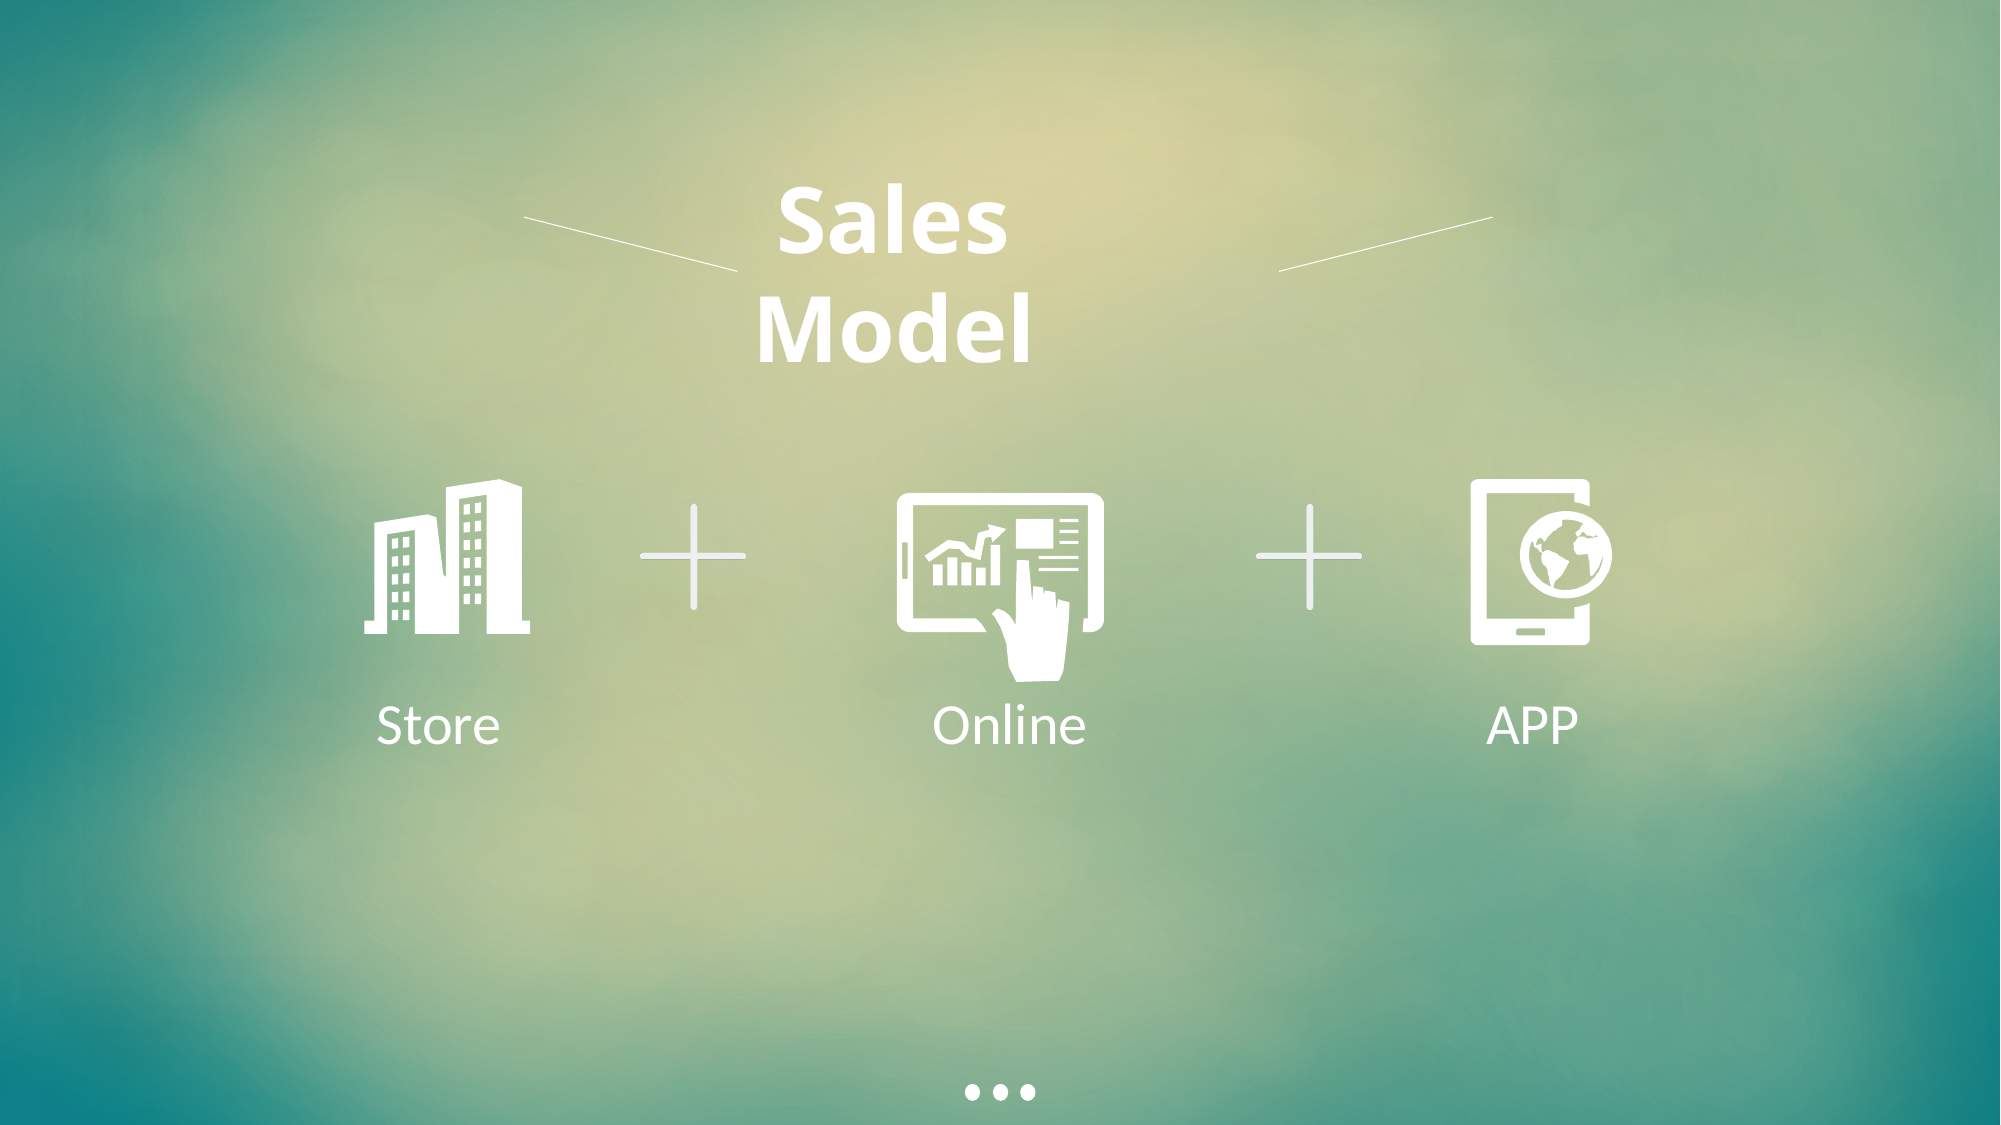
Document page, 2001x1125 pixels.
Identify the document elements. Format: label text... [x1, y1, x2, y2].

text_box Online [917, 679, 1103, 765]
text_box [1470, 479, 1590, 646]
text_box Store [361, 679, 517, 765]
text_box [1019, 1082, 1037, 1102]
text_box [896, 492, 1104, 633]
text_box [364, 479, 531, 634]
text_box Sales Model [737, 154, 1279, 389]
text_box [991, 559, 1070, 679]
text_box [991, 1082, 1010, 1102]
text_box APP [1471, 679, 1595, 765]
picture [0, 0, 2000, 1125]
text_box [963, 1082, 982, 1102]
text_box [1519, 511, 1613, 599]
